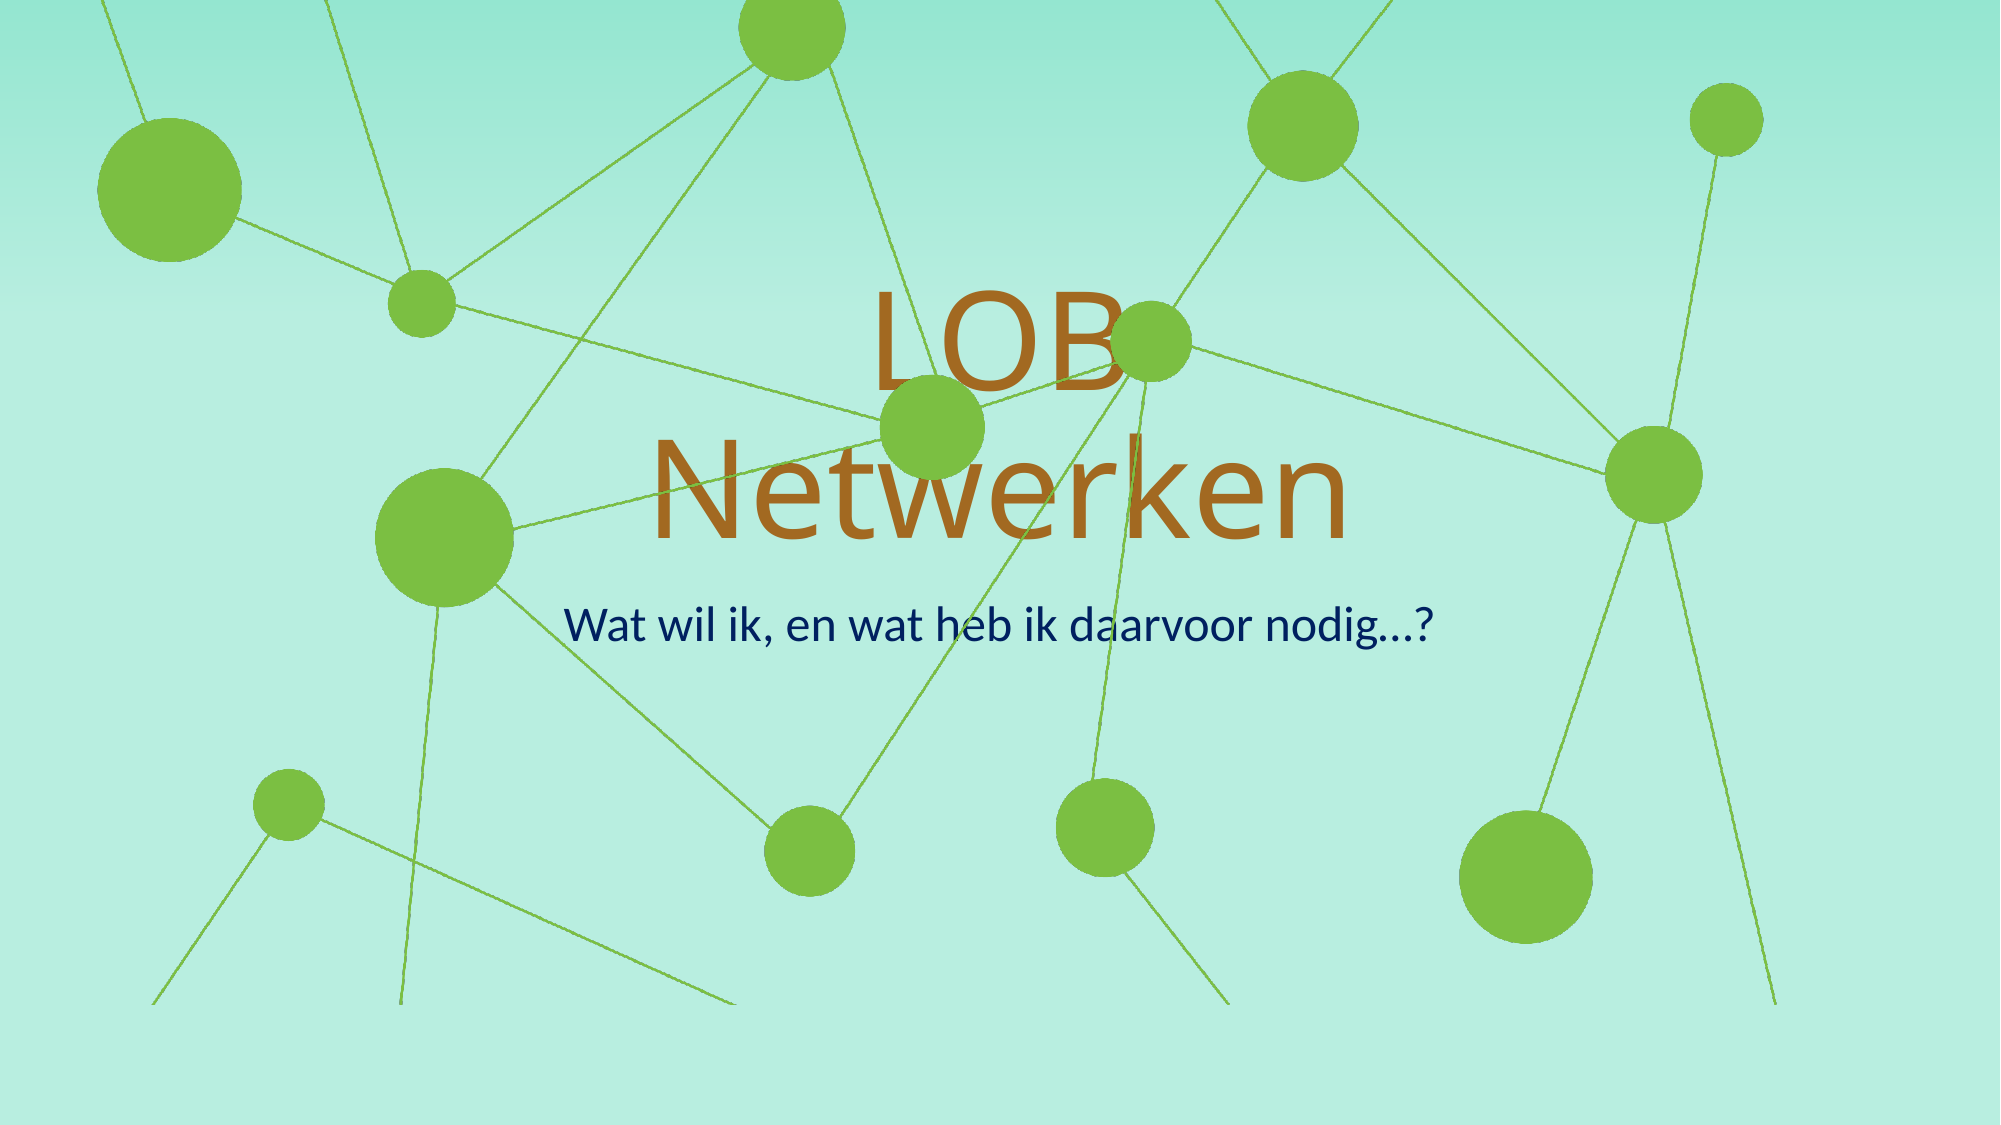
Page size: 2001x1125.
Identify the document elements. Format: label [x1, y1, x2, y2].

picture [44, 0, 1783, 1005]
